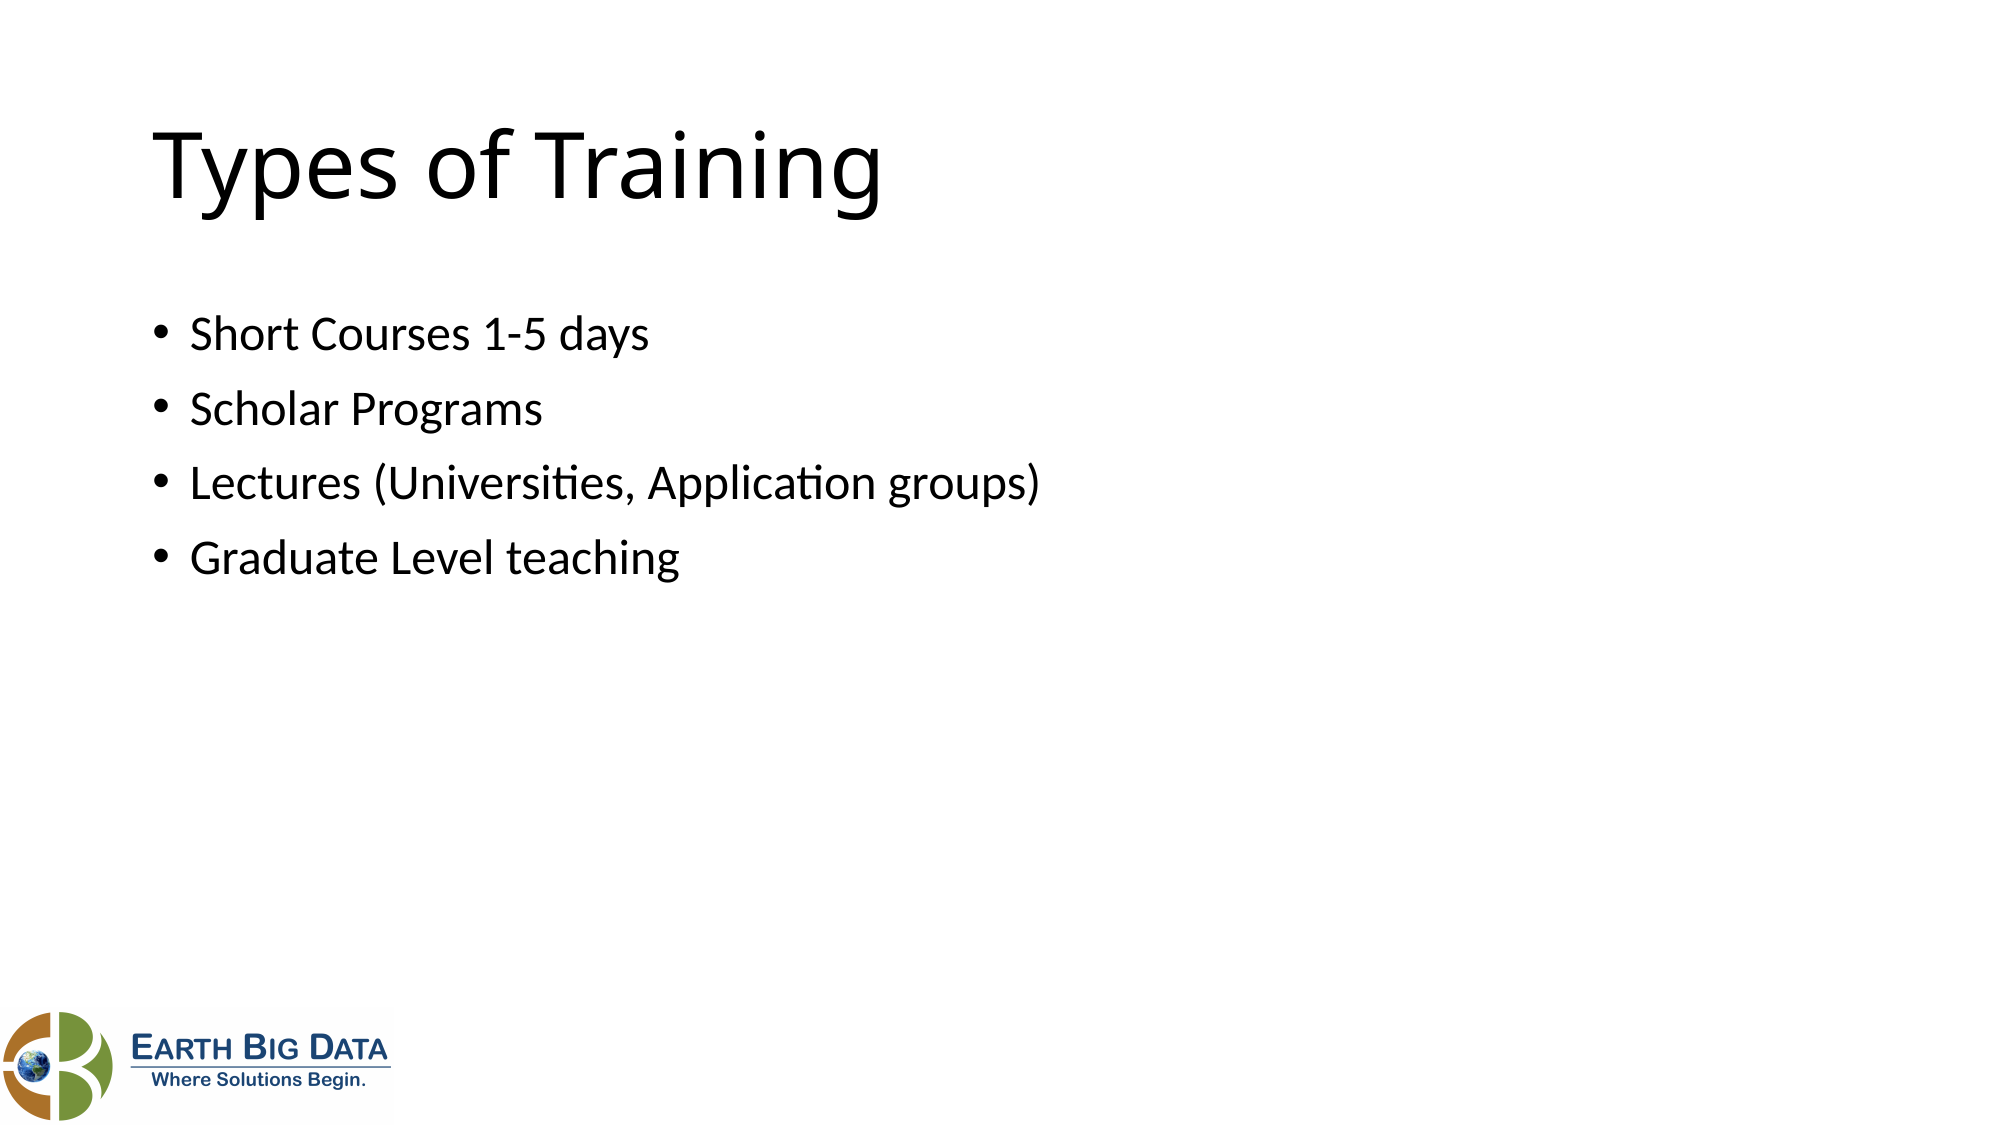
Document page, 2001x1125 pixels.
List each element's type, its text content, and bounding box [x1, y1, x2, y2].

title Types of Training [137, 59, 1863, 278]
picture [0, 1007, 394, 1125]
list Short Courses 1-5 days Scholar Programs Lectures (Universities, Application groups) Graduate Level teaching [137, 299, 1863, 1014]
